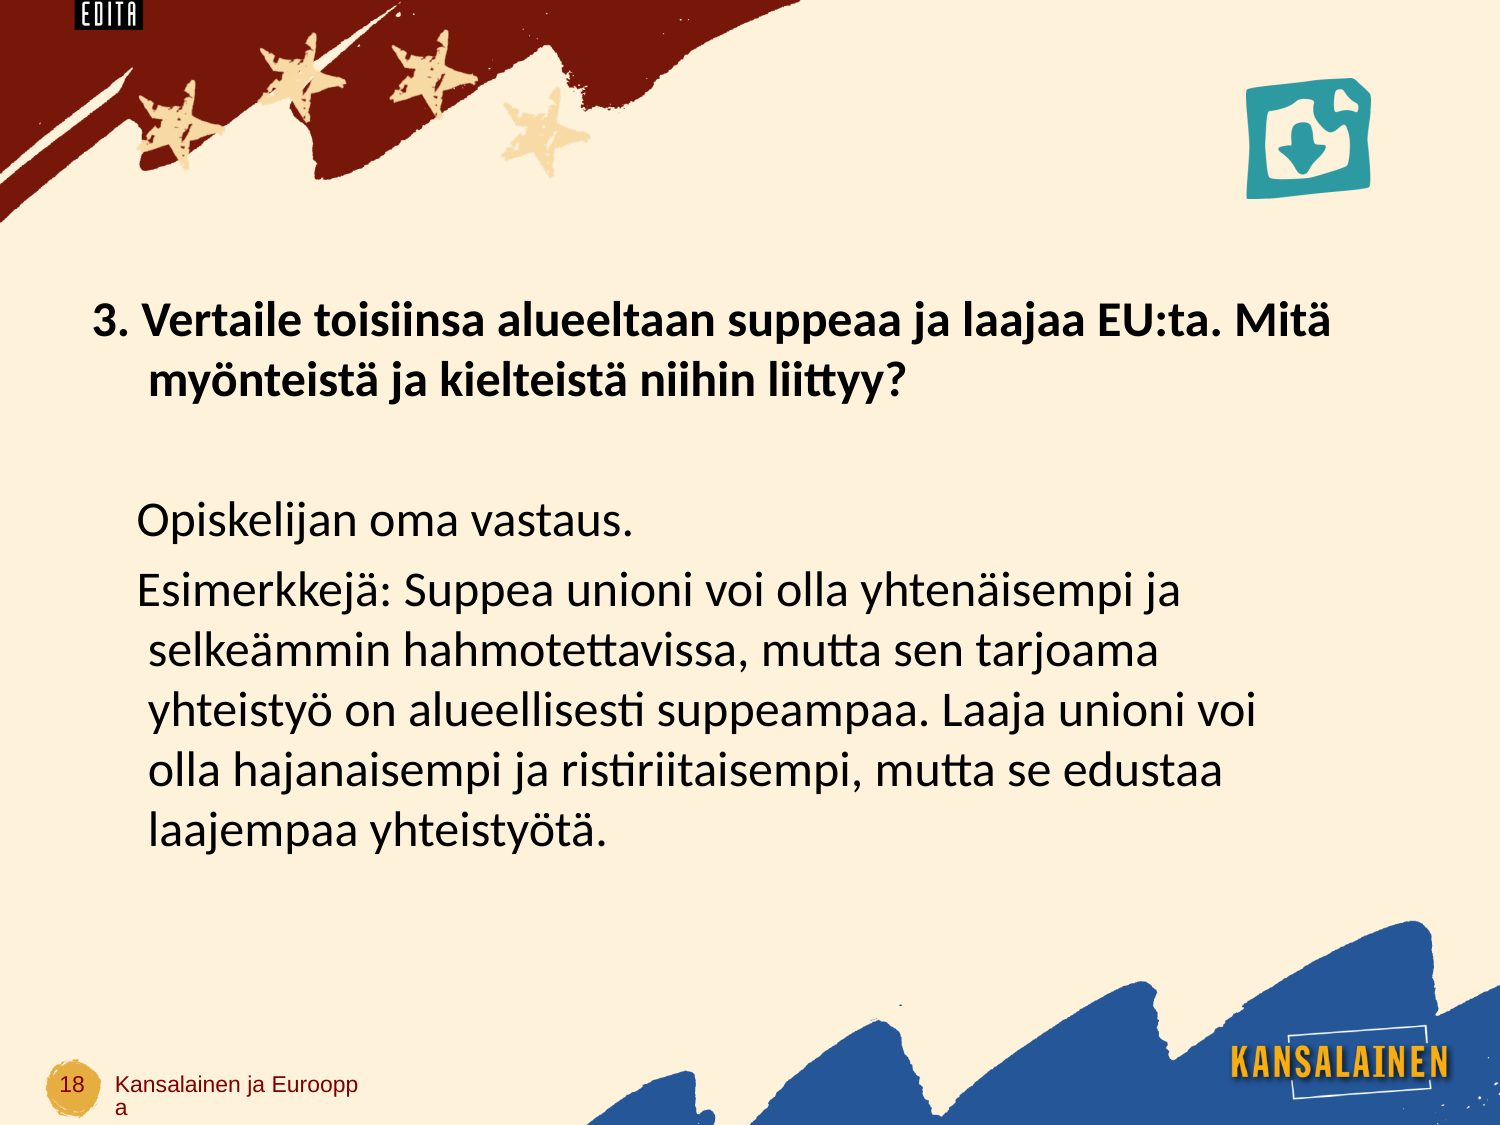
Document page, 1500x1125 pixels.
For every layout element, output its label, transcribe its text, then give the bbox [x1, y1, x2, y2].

picture [0, 0, 1500, 1125]
footer Kansalainen ja Eurooppa [99, 1062, 376, 1125]
slide_number 18 [37, 1062, 99, 1125]
list 3. Vertaile toisiinsa alueeltaan suppeaa ja laajaa EU:ta. Mitä myönteistä ja kielteistä niihin liittyy? Opiskelijan oma vastaus. Esimerkkejä: Suppea unioni voi olla yhtenäisempi ja selkeämmin hahmotettavissa, mutta sen tarjoama yhteistyö on alueellisesti suppeampaa. Laaja unioni voi olla hajanaisempi ja ristiriitaisempi, mutta se edustaa laajempaa yhteistyötä. [76, 278, 1351, 1088]
